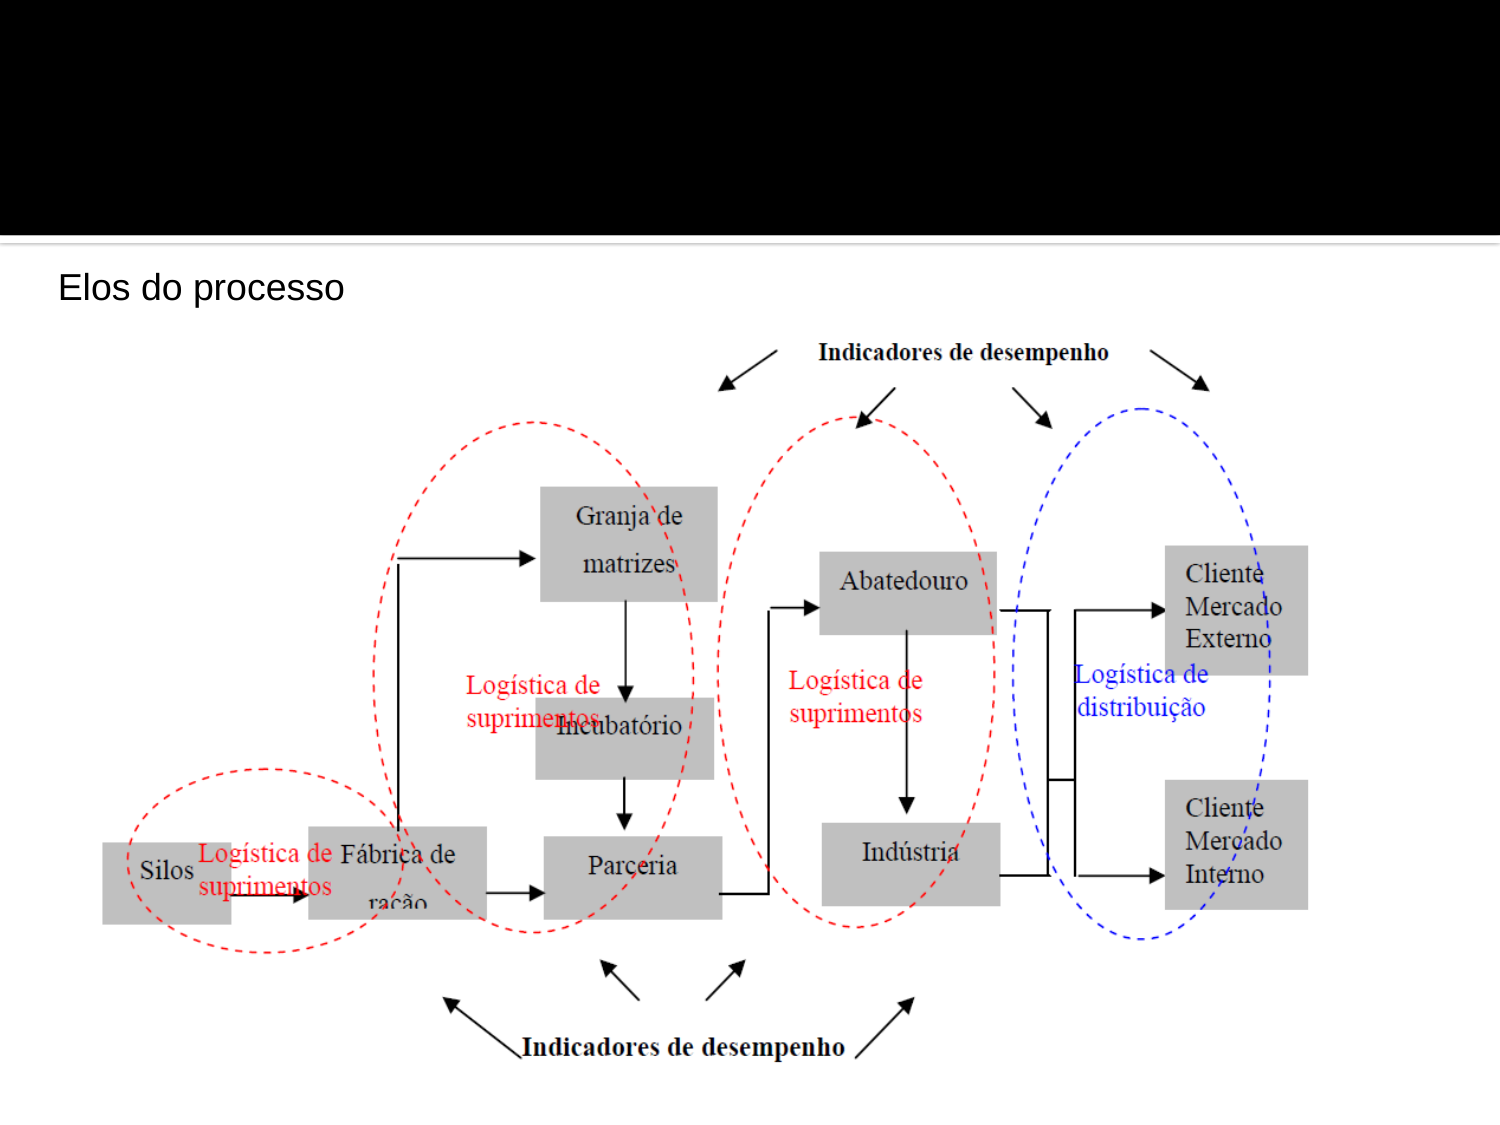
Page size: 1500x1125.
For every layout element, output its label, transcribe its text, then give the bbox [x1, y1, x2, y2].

text_box Elos do processo [43, 255, 360, 315]
picture [41, 315, 1436, 1083]
